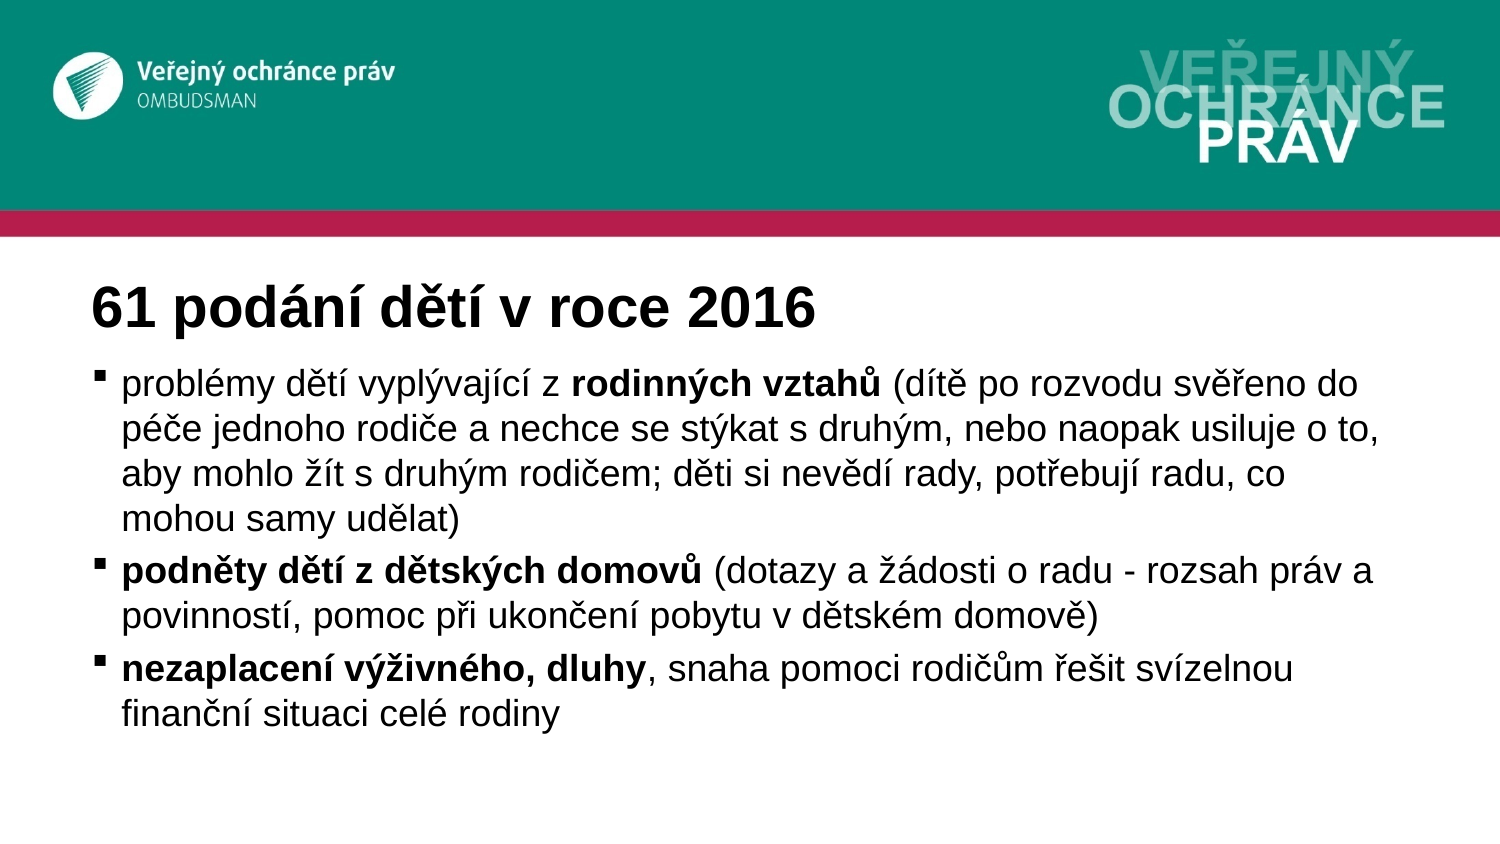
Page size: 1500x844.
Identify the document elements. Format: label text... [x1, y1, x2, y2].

list problémy dětí vyplývající z rodinných vztahů (dítě po rozvodu svěřeno do péče jednoho rodiče a nechce se stýkat s druhým, nebo naopak usiluje o to, aby mohlo žít s druhým rodičem; děti si nevědí rady, potřebují radu, co mohou samy udělat) podněty dětí z dětských domovů (dotazy a žádosti o radu - rozsah práv a povinností, pomoc při ukončení pobytu v dětském domově) nezaplacení výživného, dluhy, snaha pomoci rodičům řešit svízelnou finanční situaci celé rodiny [76, 351, 1424, 789]
title 61 podání dětí v roce 2016 [76, 268, 1427, 340]
picture [0, 0, 1500, 799]
